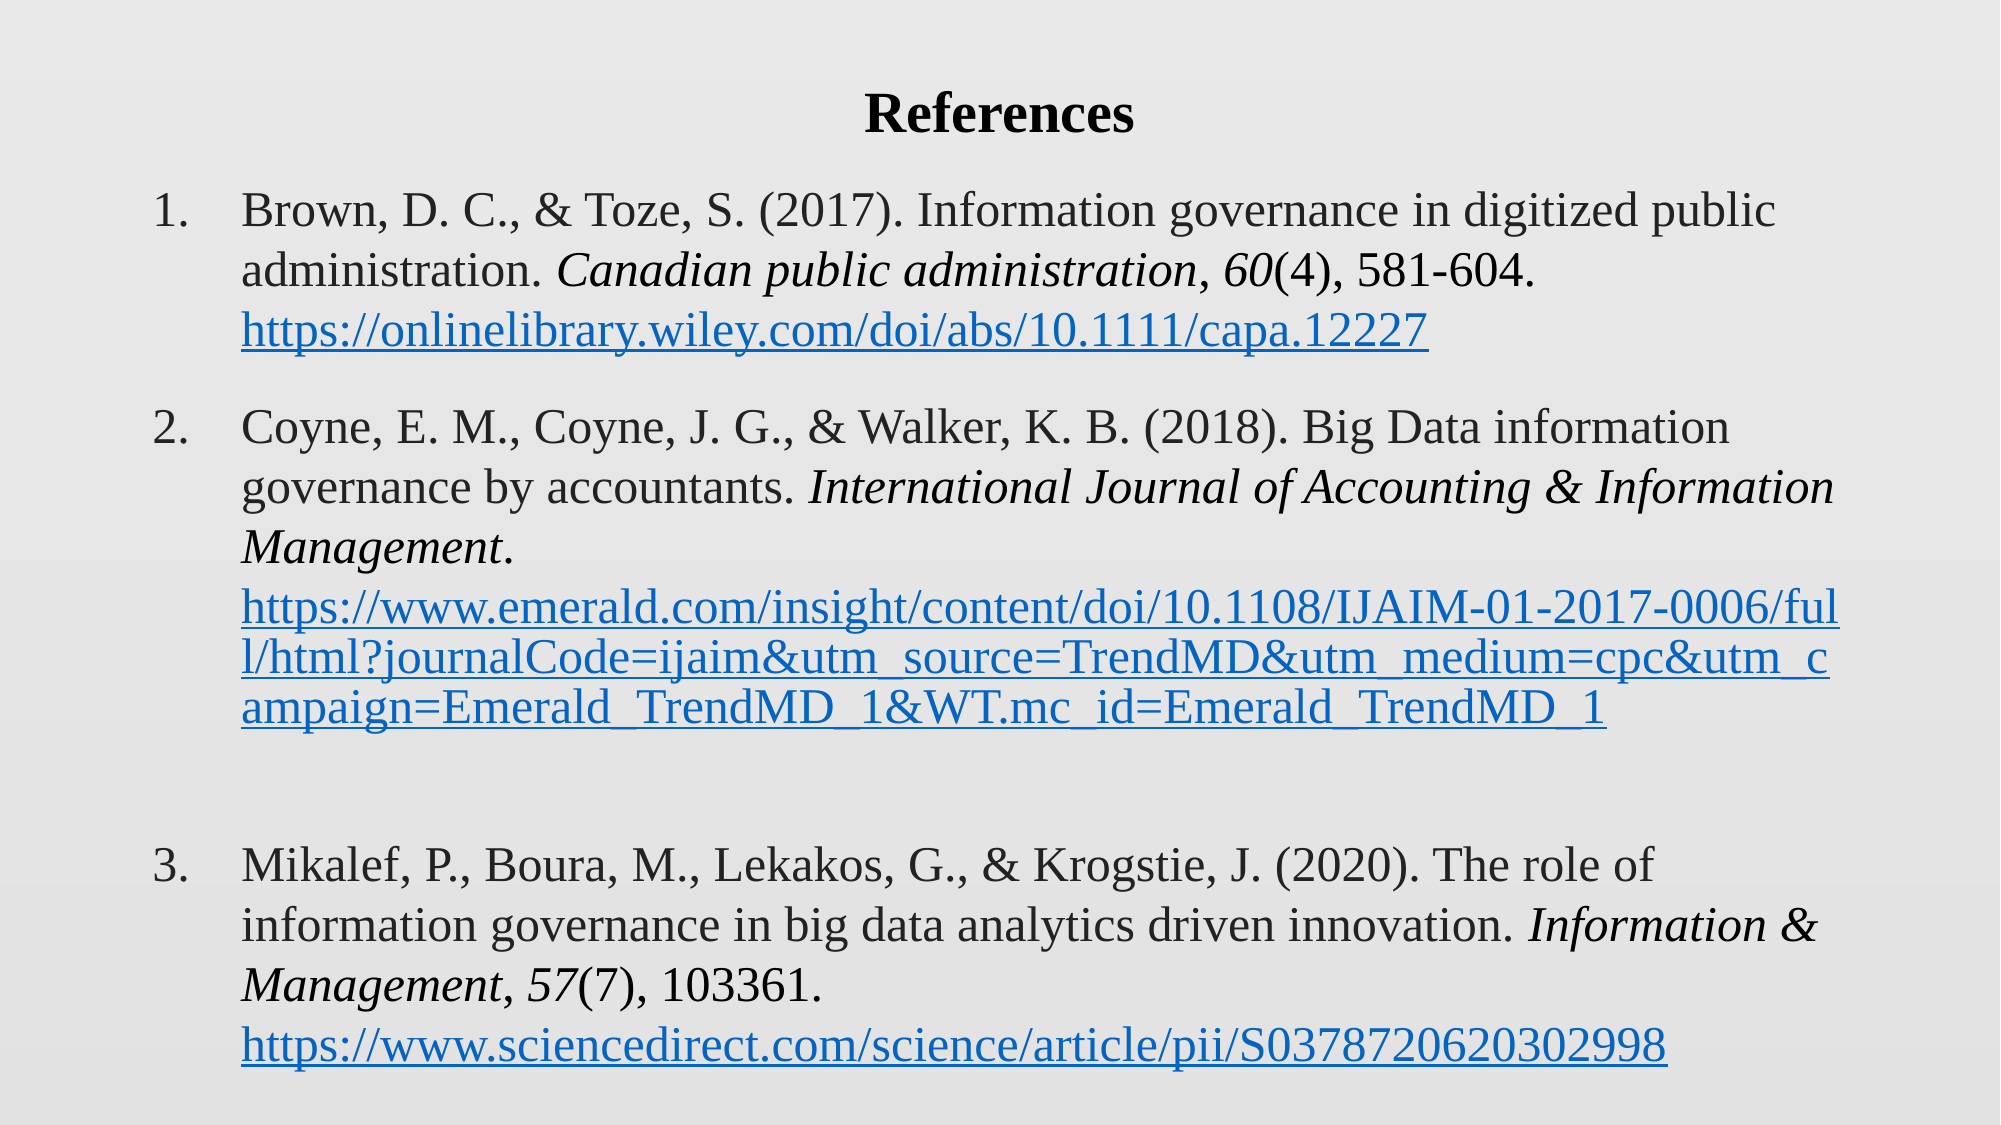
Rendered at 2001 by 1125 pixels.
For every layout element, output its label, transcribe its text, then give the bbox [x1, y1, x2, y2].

title References [137, 59, 1863, 168]
list Brown, D. C., & Toze, S. (2017). Information governance in digitized public administration. Canadian public administration, 60(4), 581-604. https://onlinelibrary.wiley.com/doi/abs/10.1111/capa.12227 Coyne, E. M., Coyne, J. G., & Walker, K. B. (2018). Big Data information governance by accountants. International Journal of Accounting & Information Management. https://www.emerald.com/insight/content/doi/10.1108/IJAIM-01-2017-0006/full/html?journalCode=ijaim&utm_source=TrendMD&utm_medium=cpc&utm_campaign=Emerald_TrendMD_1&WT.mc_id=Emerald_TrendMD_1 Mikalef, P., Boura, M., Lekakos, G., & Krogstie, J. (2020). The role of information governance in big data analytics driven innovation. Information & Management, 57(7), 103361. https://www.sciencedirect.com/science/article/pii/S0378720620302998 [137, 168, 1863, 1014]
